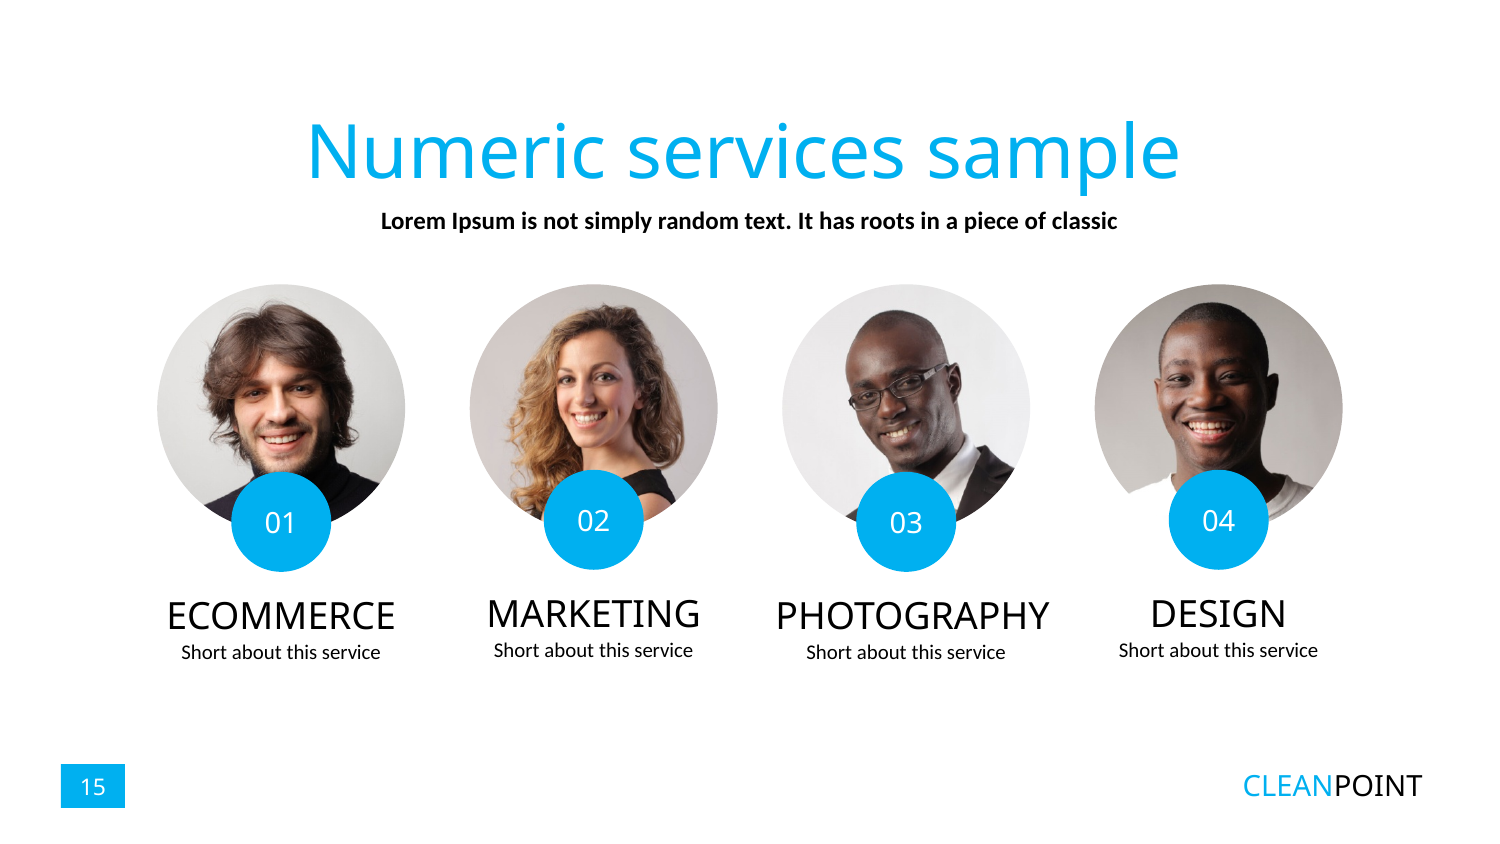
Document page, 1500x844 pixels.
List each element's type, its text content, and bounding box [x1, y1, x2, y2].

text_box CLEANPOINT [149, 746, 1438, 810]
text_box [740, 471, 1065, 673]
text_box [443, 469, 744, 671]
text_box [155, 282, 408, 470]
text_box [1092, 282, 1345, 468]
text_box Lorem Ipsum is not simply random text. It has roots in a piece of classic [337, 196, 1163, 242]
text_box [780, 282, 1033, 470]
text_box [130, 471, 432, 673]
title Numeric services sample [243, 139, 1244, 202]
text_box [1068, 469, 1369, 671]
text_box [467, 282, 720, 468]
text_box 15 [59, 762, 127, 810]
